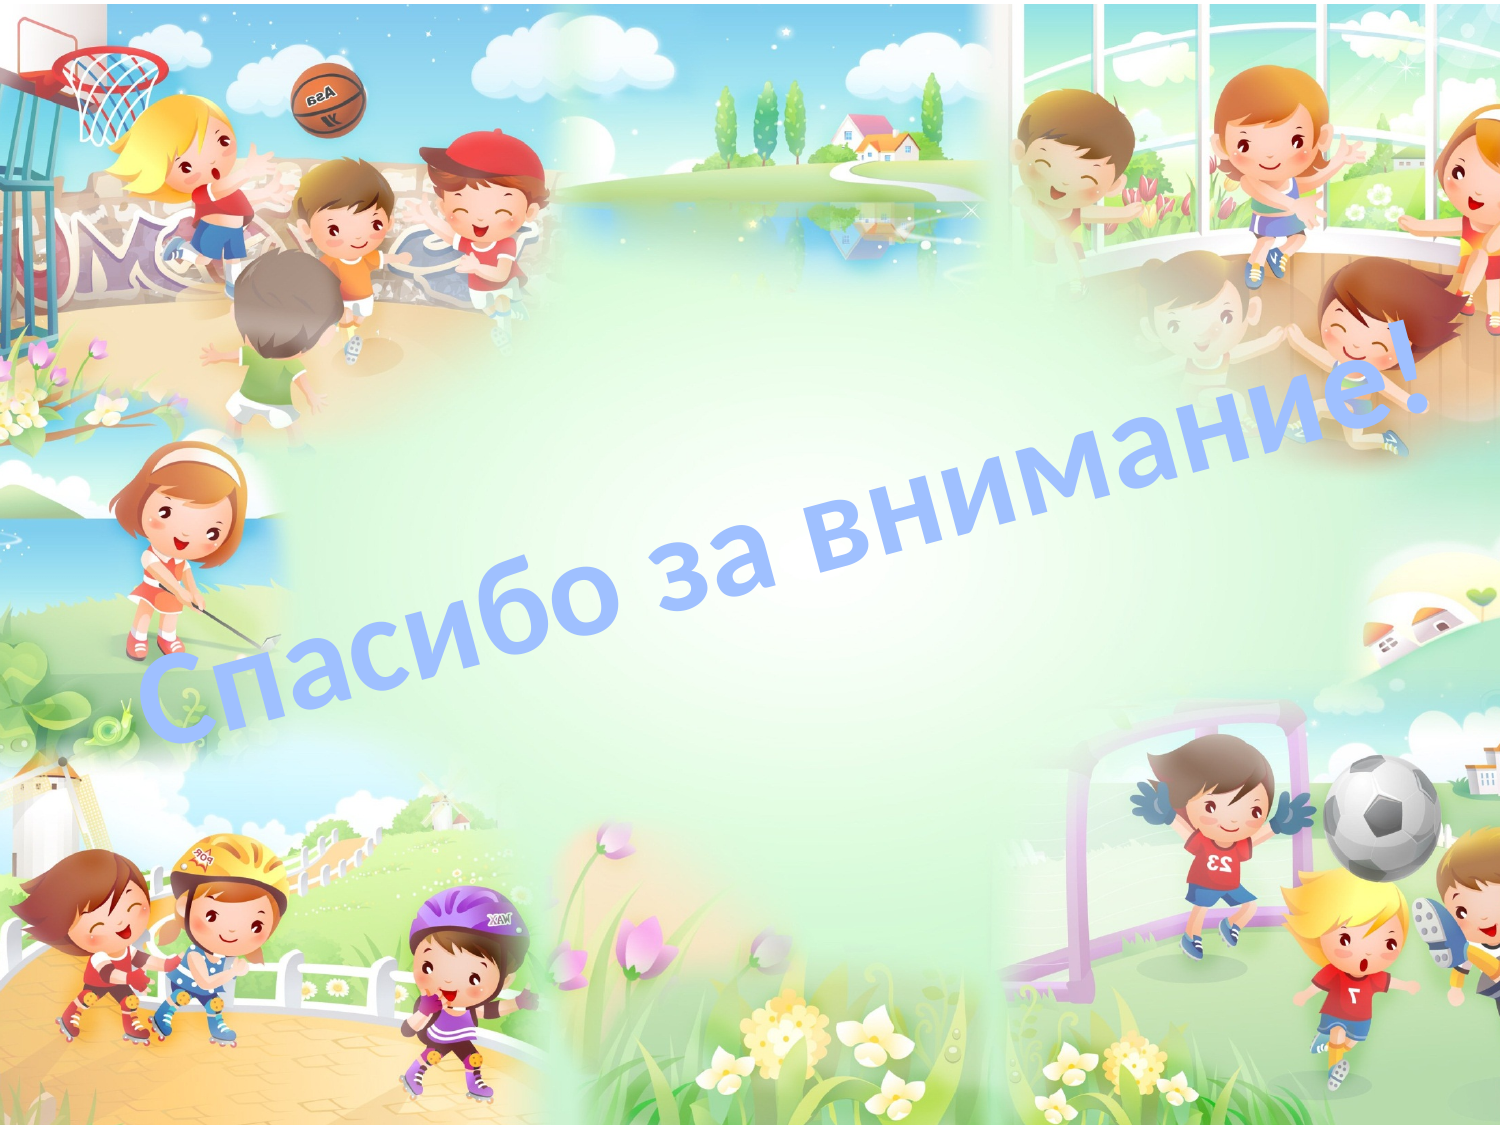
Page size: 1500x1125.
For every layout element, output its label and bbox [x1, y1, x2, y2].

list [0, 4, 1500, 1125]
